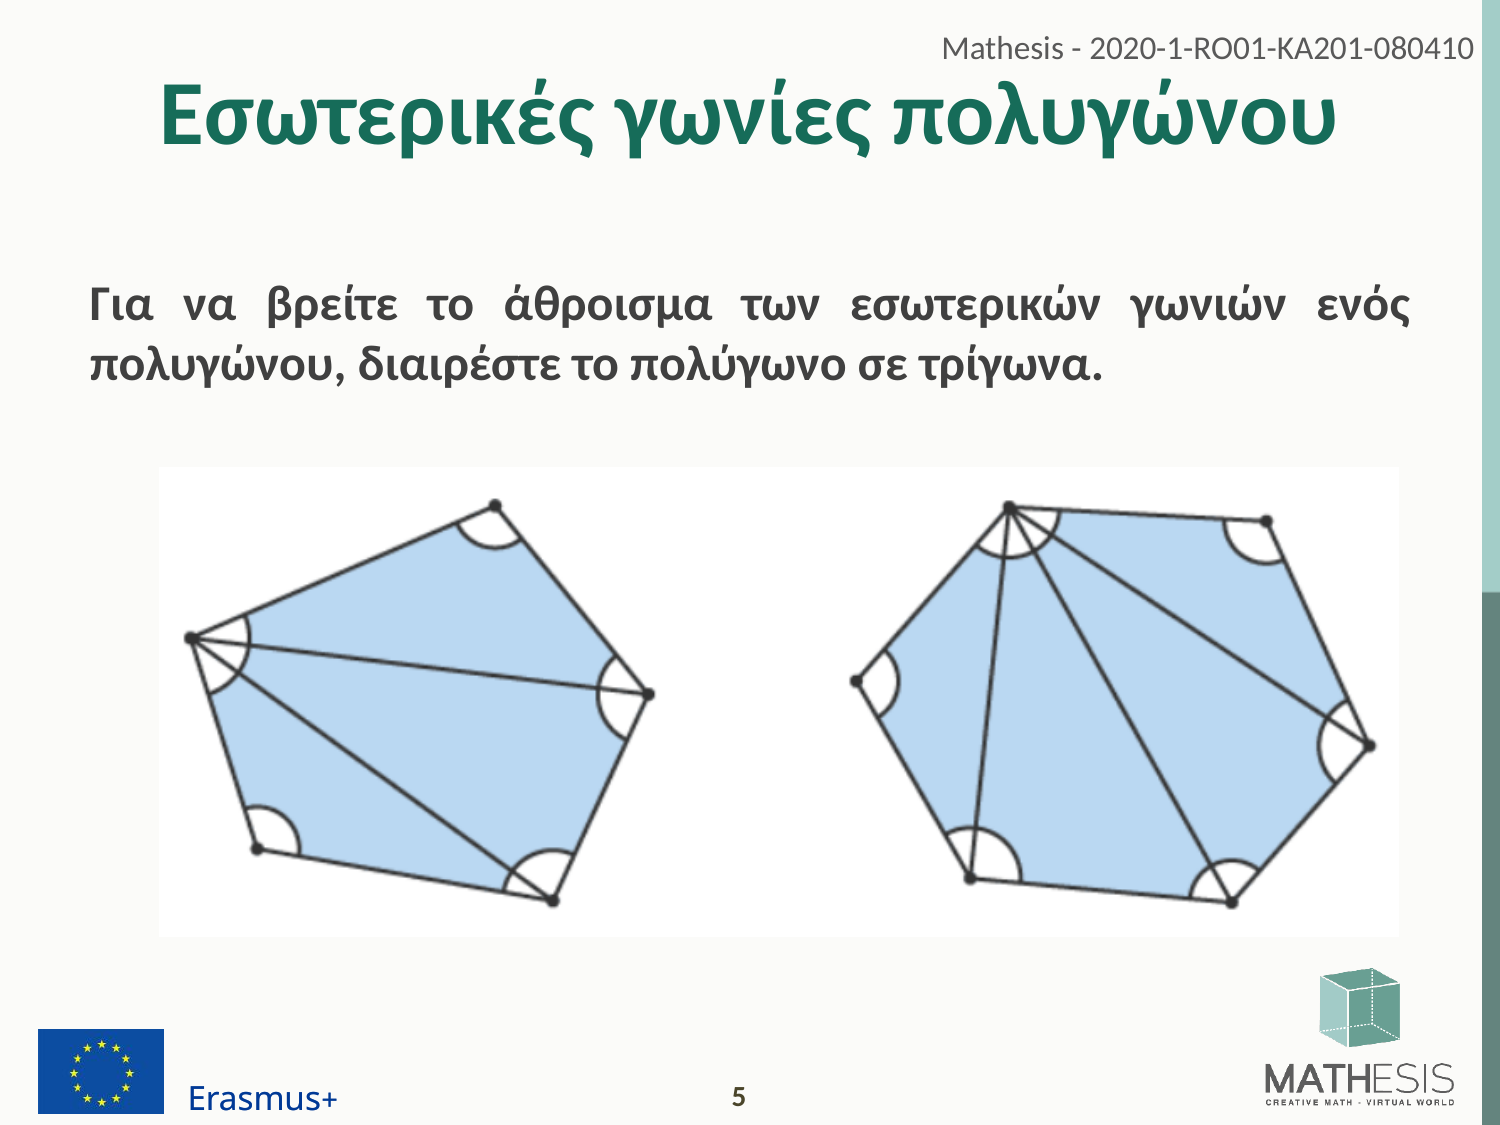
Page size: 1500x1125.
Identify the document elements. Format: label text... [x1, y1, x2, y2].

title Εσωτερικές γωνίες πολυγώνου [75, 45, 1425, 233]
picture [159, 467, 1399, 937]
picture [38, 1029, 164, 1114]
list Για να βρείτε το άθροισμα των εσωτερικών γωνιών ενός πολυγώνου, διαιρέστε το πολύγωνο σε τρίγωνα. [75, 262, 1425, 1005]
